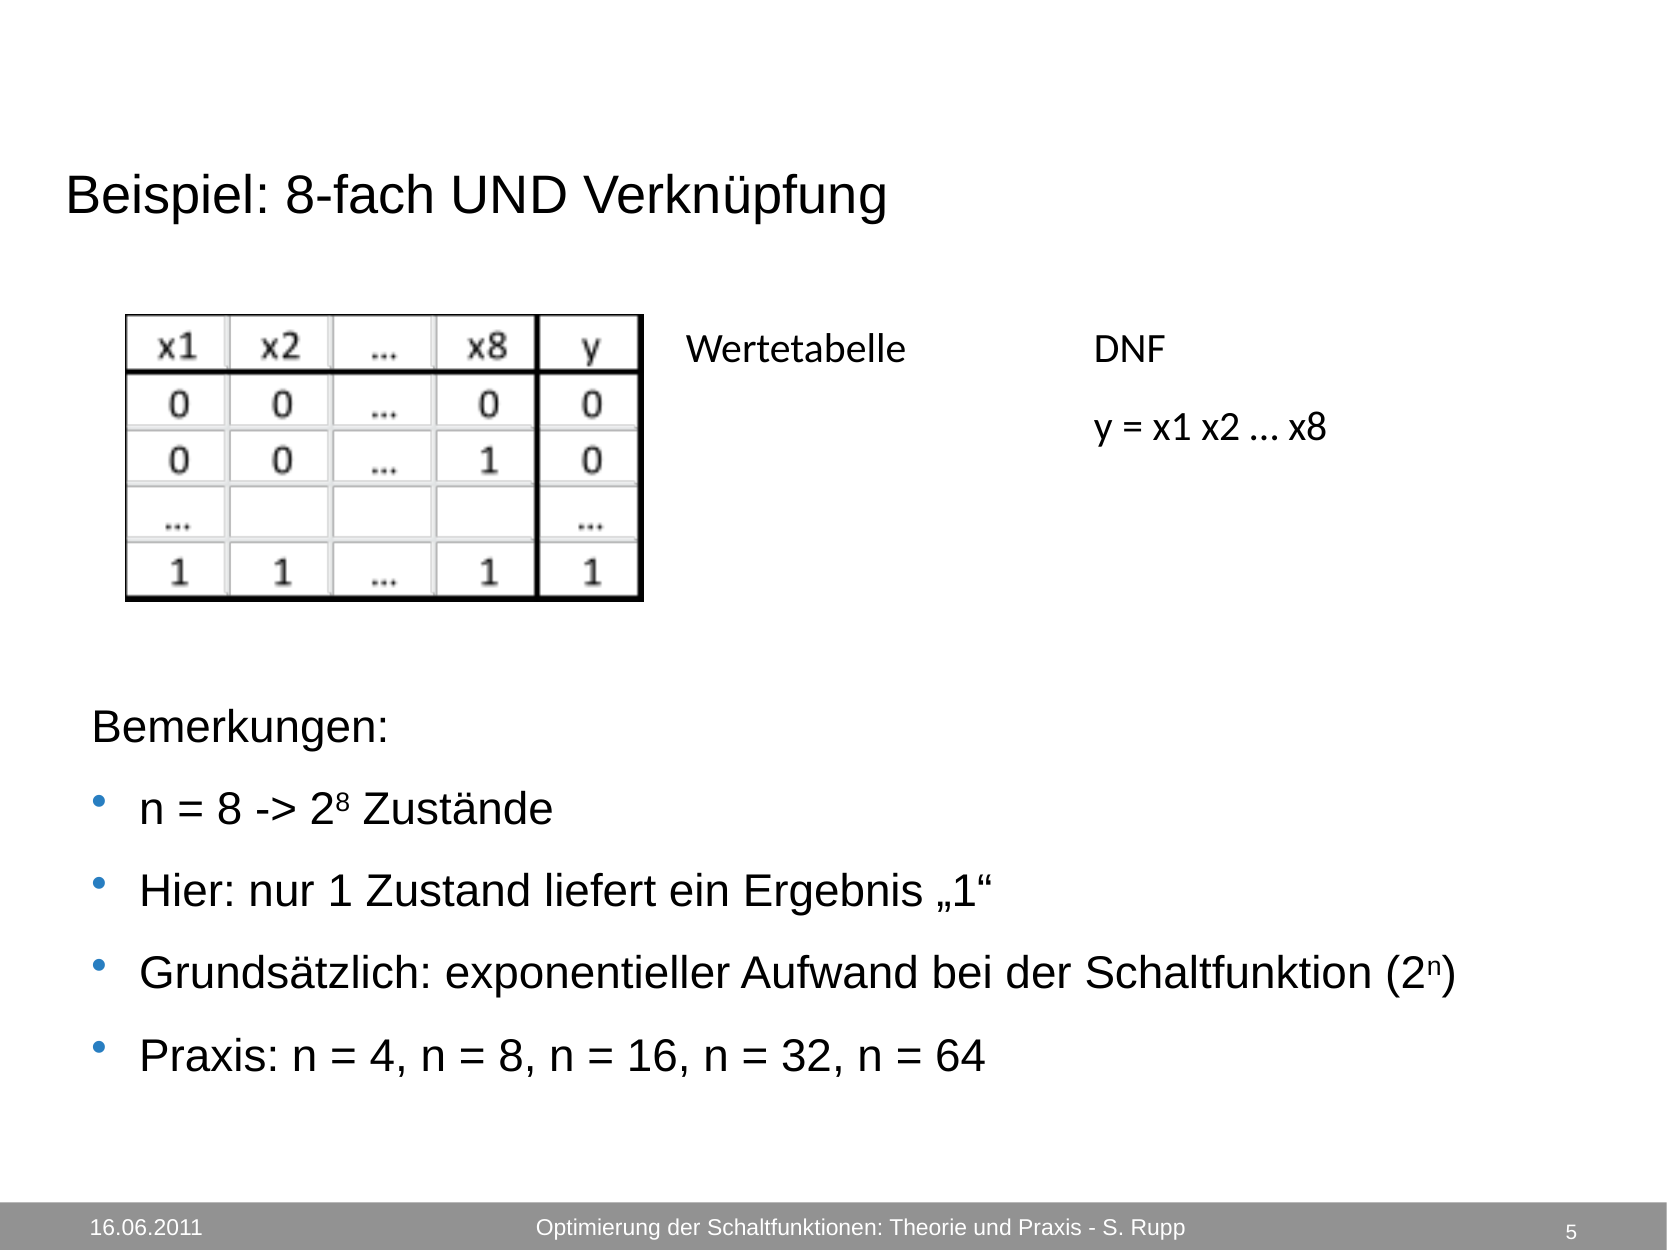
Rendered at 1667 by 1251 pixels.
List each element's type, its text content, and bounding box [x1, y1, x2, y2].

title Beispiel: 8-fach UND Verknüpfung [58, 138, 1450, 245]
text_box DNF y = x1 x2 … x8 [1087, 314, 1623, 555]
text_box Wertetabelle [679, 314, 913, 378]
picture [124, 314, 644, 603]
slide_number 5 [1542, 1211, 1584, 1250]
list Bemerkungen: n = 8 -> 28 Zustände Hier: nur 1 Zustand liefert ein Ergebnis „1“ Grundsätzlich: exponentieller Aufwand bei der Schaltfunktion (2n) Praxis: n = 4, n = 8, n = 16, n = 32, n = 64 [84, 690, 1622, 1151]
